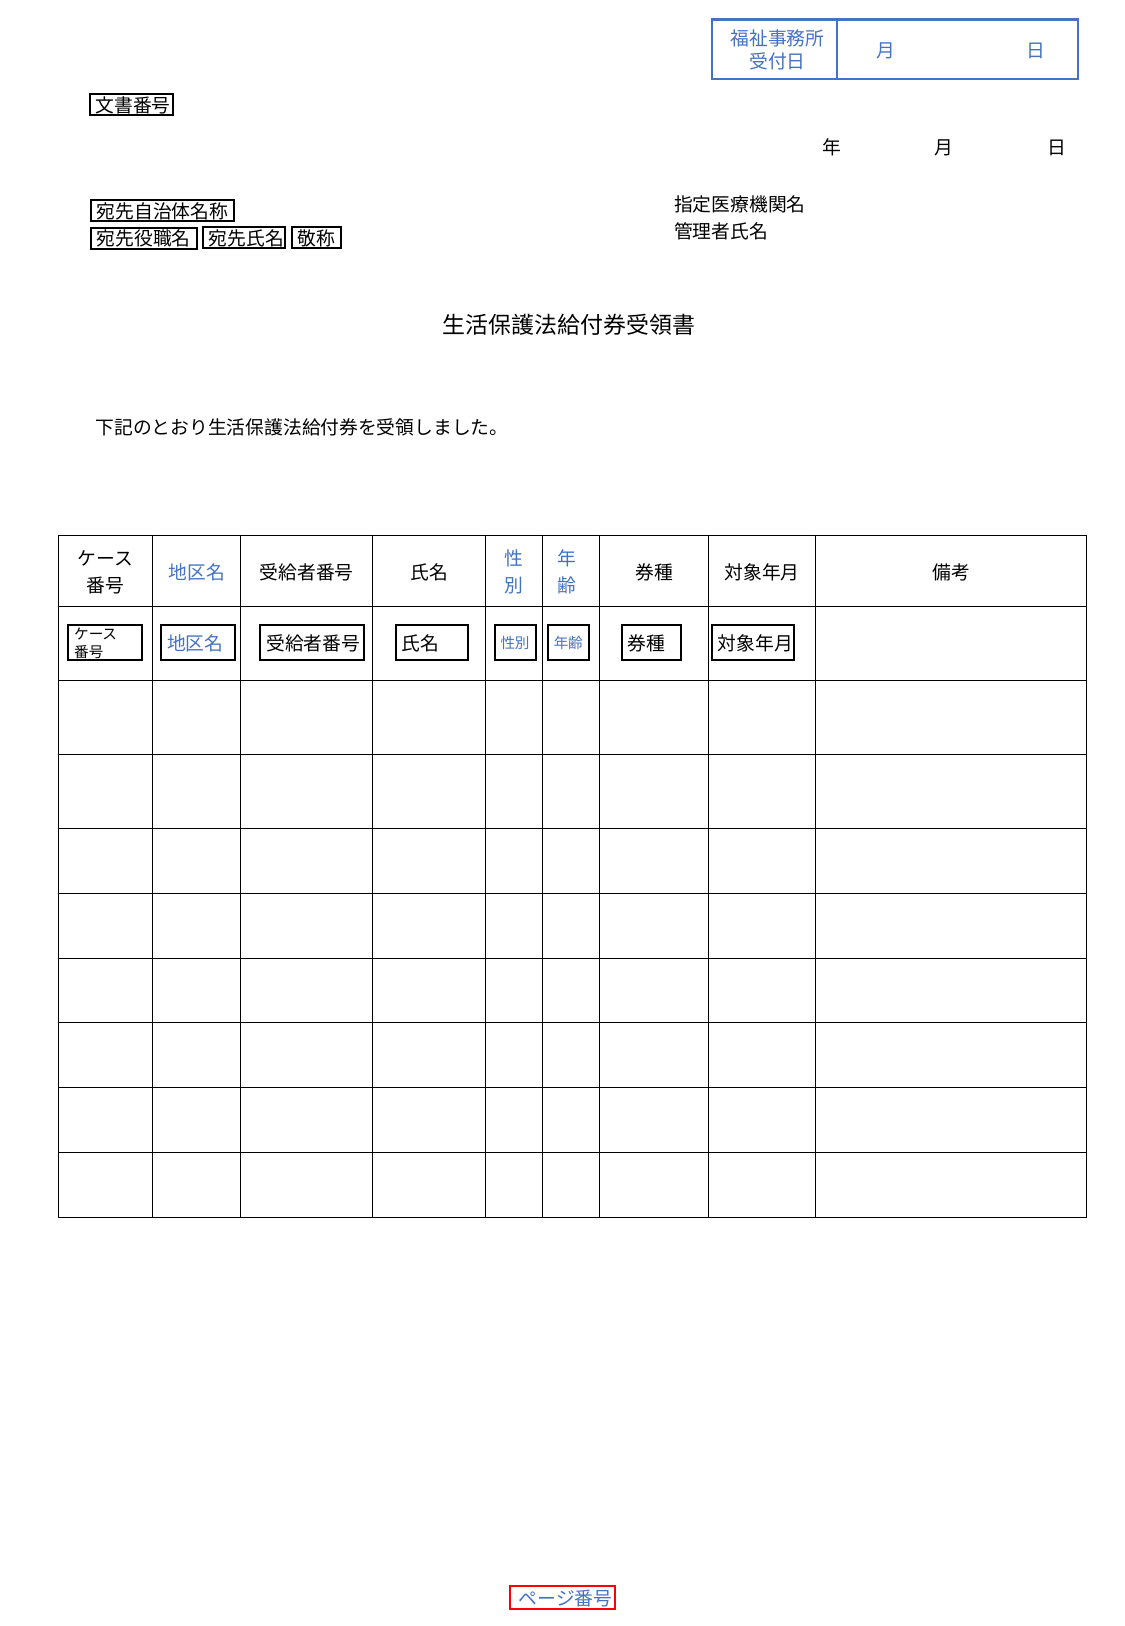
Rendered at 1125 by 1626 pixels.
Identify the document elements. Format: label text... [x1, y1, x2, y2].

table_cell [486, 894, 542, 958]
table_cell [486, 681, 542, 754]
table_cell [241, 959, 372, 1022]
table_cell [486, 1023, 542, 1087]
table_header ケース番号 [59, 536, 152, 606]
table_cell [709, 681, 815, 754]
table_cell [373, 959, 485, 1022]
text_box 指定医療機関名 [667, 192, 811, 215]
text_box ケース 番号 [67, 624, 143, 661]
table_cell [153, 607, 240, 680]
table_cell [709, 607, 815, 680]
table_cell [709, 755, 815, 828]
table_cell [543, 607, 599, 680]
table_cell [153, 1088, 240, 1152]
table_cell [543, 829, 599, 893]
table_cell [373, 1153, 485, 1217]
table_cell [543, 1153, 599, 1217]
table_header 対象年月 [709, 536, 815, 606]
table_cell [153, 894, 240, 958]
table_cell [373, 1088, 485, 1152]
text_box 生活保護法給付券受領書 [96, 302, 1042, 346]
table_cell [600, 894, 708, 958]
table_cell [816, 1088, 1086, 1152]
text_box 管理者氏名 [667, 220, 776, 243]
table_cell [600, 959, 708, 1022]
table_cell [816, 681, 1086, 754]
table_header 券種 [600, 536, 708, 606]
table_cell [600, 1088, 708, 1152]
table_cell [486, 829, 542, 893]
table_cell [816, 1153, 1086, 1217]
table_cell [59, 607, 152, 680]
table_cell [373, 607, 485, 680]
table_cell [153, 1153, 240, 1217]
text_box 受給者番号 [259, 624, 365, 661]
table_cell [816, 829, 1086, 893]
table_cell [600, 1023, 708, 1087]
table_cell [373, 894, 485, 958]
text_box 下記のとおり生活保護法給付券を受領しました。 [89, 415, 1037, 438]
table_cell [153, 959, 240, 1022]
table_cell [486, 755, 542, 828]
table_cell [373, 829, 485, 893]
table_header 地区名 [153, 536, 240, 606]
table_cell [486, 959, 542, 1022]
table_header 受給者番号 [241, 536, 372, 606]
table_cell [59, 894, 152, 958]
table_cell [543, 1023, 599, 1087]
table_cell [153, 1023, 240, 1087]
table_cell [600, 681, 708, 754]
table_cell [59, 1023, 152, 1087]
table_cell [486, 1088, 542, 1152]
text_box 年齢 [547, 624, 590, 661]
table_cell [241, 829, 372, 893]
text_box ページ番号 [509, 1585, 616, 1610]
table_header 氏名 [373, 536, 485, 606]
table_cell [709, 959, 815, 1022]
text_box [711, 19, 1079, 80]
table_cell [600, 1153, 708, 1217]
table_cell [816, 755, 1086, 828]
text_box 地区名 [160, 624, 236, 661]
table_header 備考 [816, 536, 1086, 606]
table_cell [241, 894, 372, 958]
table_header 性別 [486, 536, 542, 606]
table_cell [816, 894, 1086, 958]
table_cell [816, 1023, 1086, 1087]
table_cell [600, 829, 708, 893]
table_cell [543, 959, 599, 1022]
table_cell [241, 1023, 372, 1087]
table_cell [543, 894, 599, 958]
table_cell [816, 607, 1086, 680]
table_cell [709, 1023, 815, 1087]
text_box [90, 200, 342, 249]
table_cell [486, 1153, 542, 1217]
table_cell [486, 607, 542, 680]
table_cell [59, 681, 152, 754]
table_cell [709, 894, 815, 958]
text_box 氏名 [395, 624, 469, 661]
table_cell [600, 607, 708, 680]
table_cell [59, 959, 152, 1022]
table_cell [153, 755, 240, 828]
table_cell [59, 1153, 152, 1217]
text_box 性別 [494, 624, 537, 661]
text_box 文書番号 [89, 93, 174, 116]
table_cell [241, 1088, 372, 1152]
table_cell [153, 829, 240, 893]
table_cell [816, 959, 1086, 1022]
text_box 対象年月 [711, 624, 795, 661]
table_cell [241, 607, 372, 680]
table_cell [709, 829, 815, 893]
table_cell [153, 681, 240, 754]
table_cell [709, 1153, 815, 1217]
table_cell [373, 755, 485, 828]
text_box 券種 [621, 624, 682, 661]
table_cell [543, 681, 599, 754]
table_cell [600, 755, 708, 828]
text_box 年 月 日 [815, 133, 1005, 162]
table_header 年齢 [543, 536, 599, 606]
table_cell [543, 1088, 599, 1152]
table_cell [709, 1088, 815, 1152]
table_cell [59, 1088, 152, 1152]
table_cell [373, 1023, 485, 1087]
table_cell [543, 755, 599, 828]
table_cell [59, 755, 152, 828]
table_cell [59, 829, 152, 893]
table_cell [373, 681, 485, 754]
table_cell [241, 755, 372, 828]
table_cell [241, 1153, 372, 1217]
table_cell [241, 681, 372, 754]
